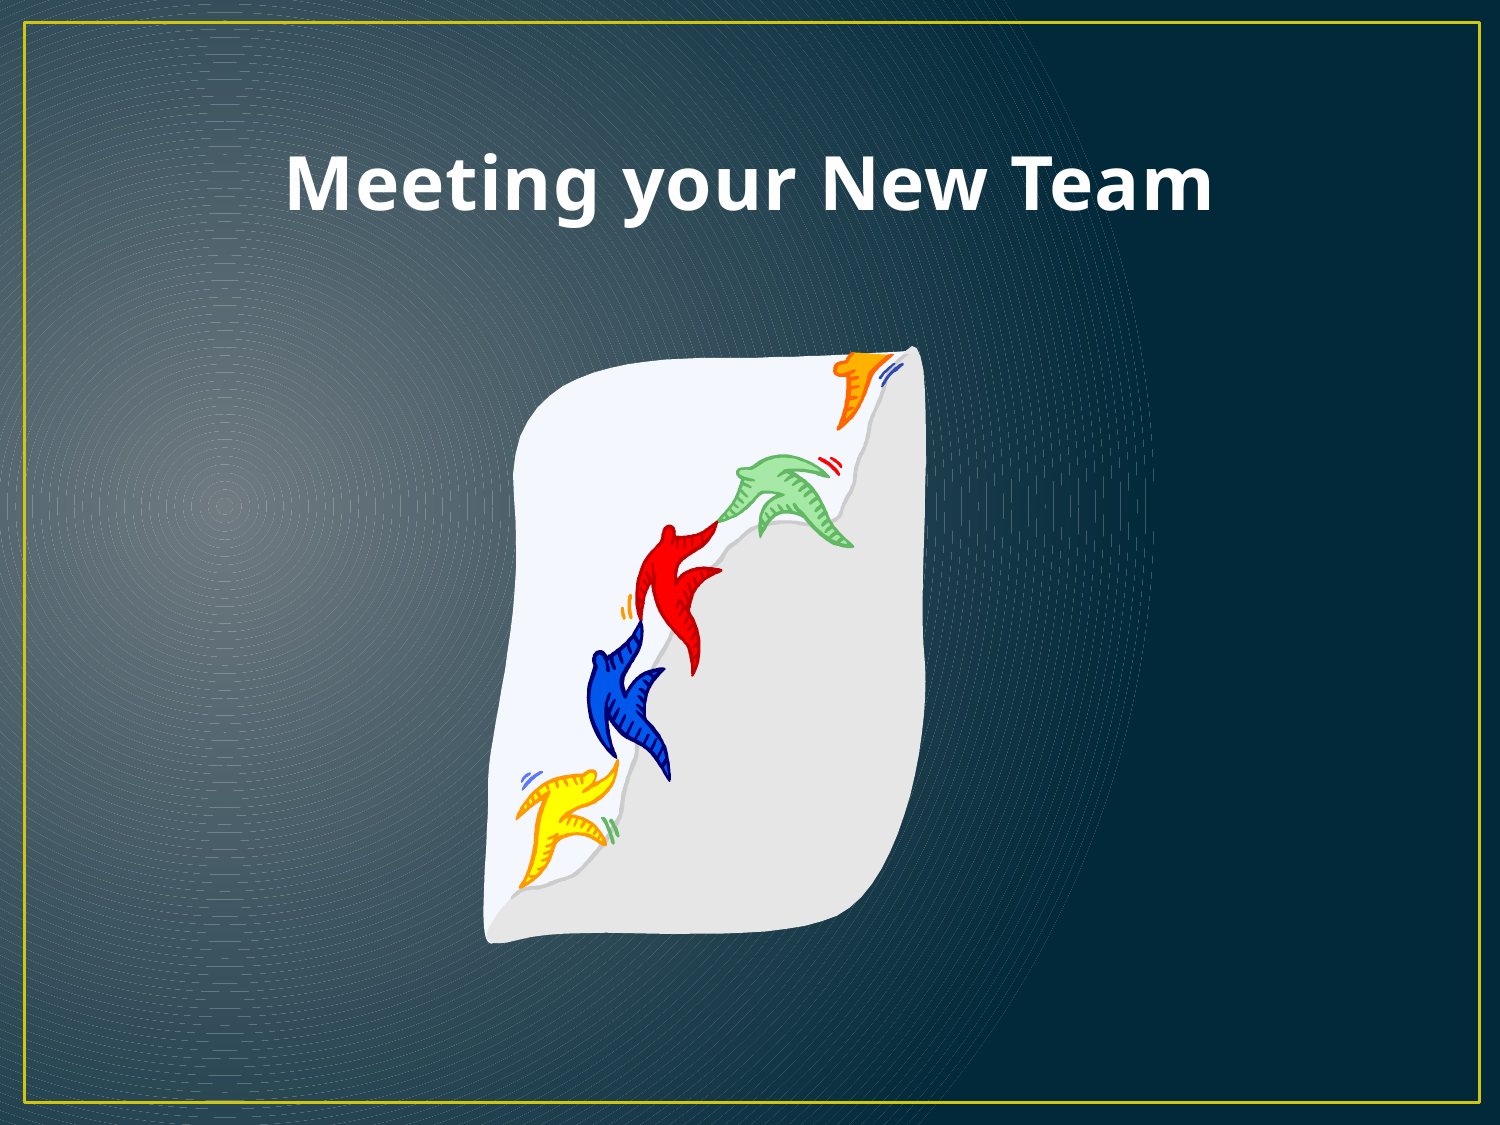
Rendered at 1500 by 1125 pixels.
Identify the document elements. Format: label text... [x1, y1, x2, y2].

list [474, 337, 935, 953]
title Meeting your New Team [75, 45, 1425, 233]
